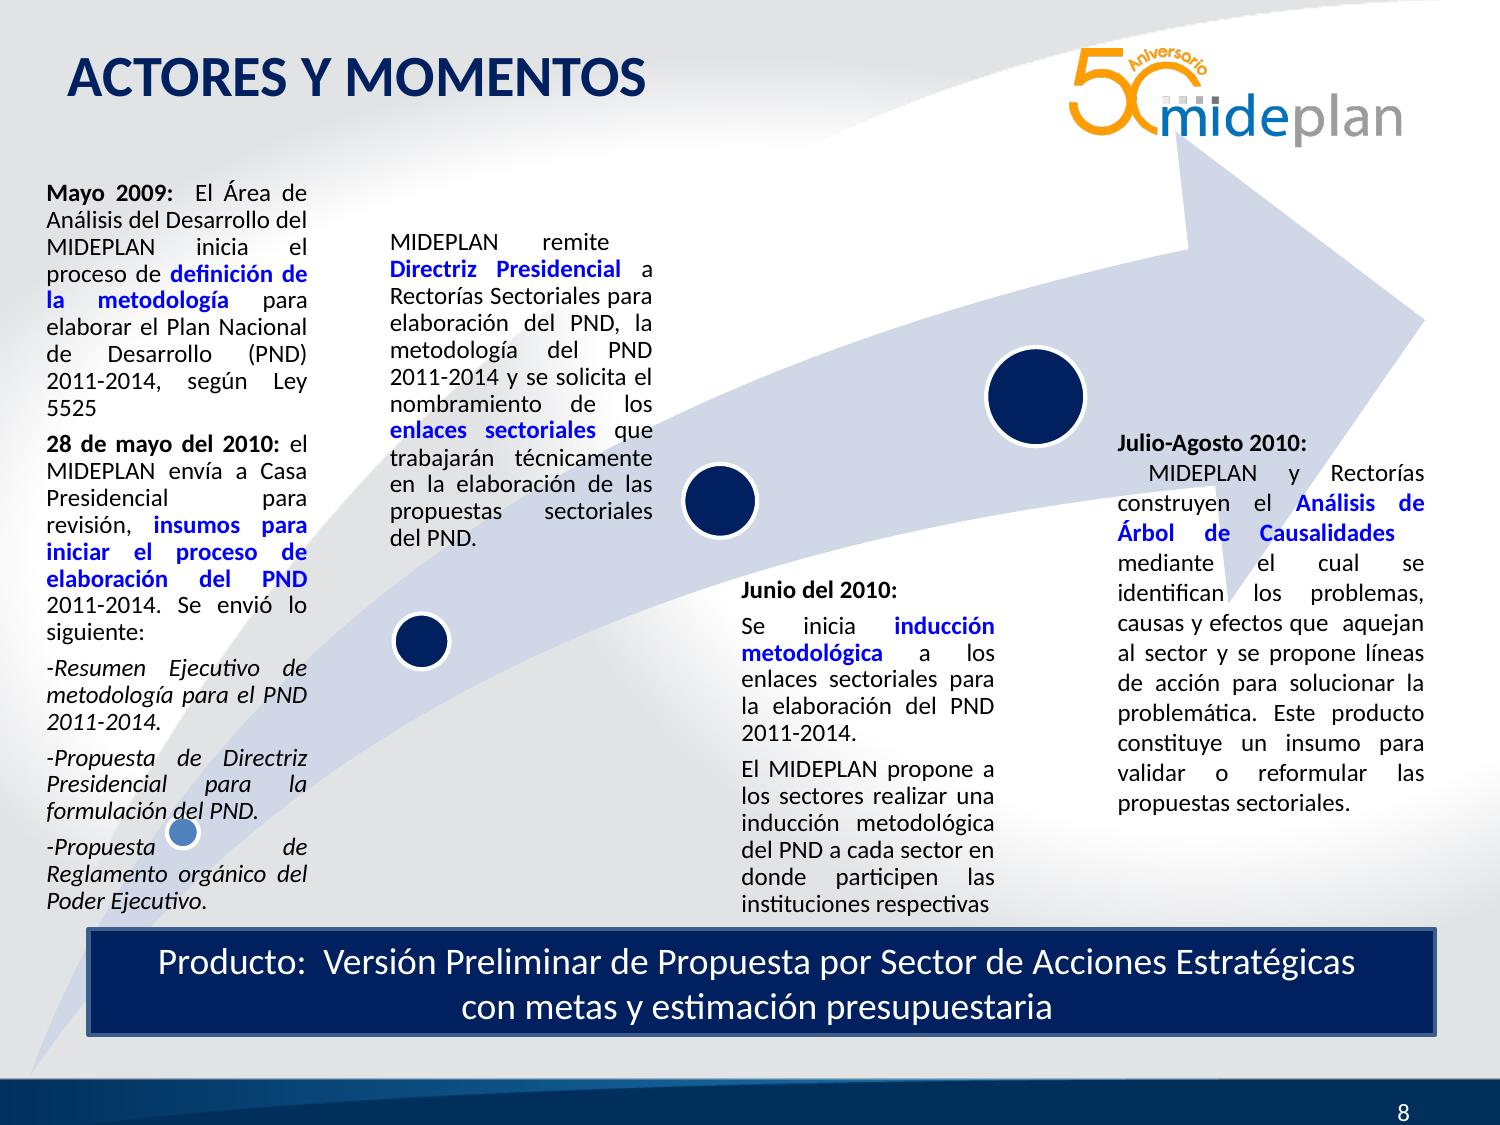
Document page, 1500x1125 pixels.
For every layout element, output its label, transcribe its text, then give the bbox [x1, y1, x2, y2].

picture [0, 1070, 1500, 1125]
text_box ACTORES Y MOMENTOS [53, 30, 691, 116]
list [29, 148, 1426, 1059]
slide_number 8 [1074, 1081, 1425, 1125]
picture [1045, 30, 1425, 148]
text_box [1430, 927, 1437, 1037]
